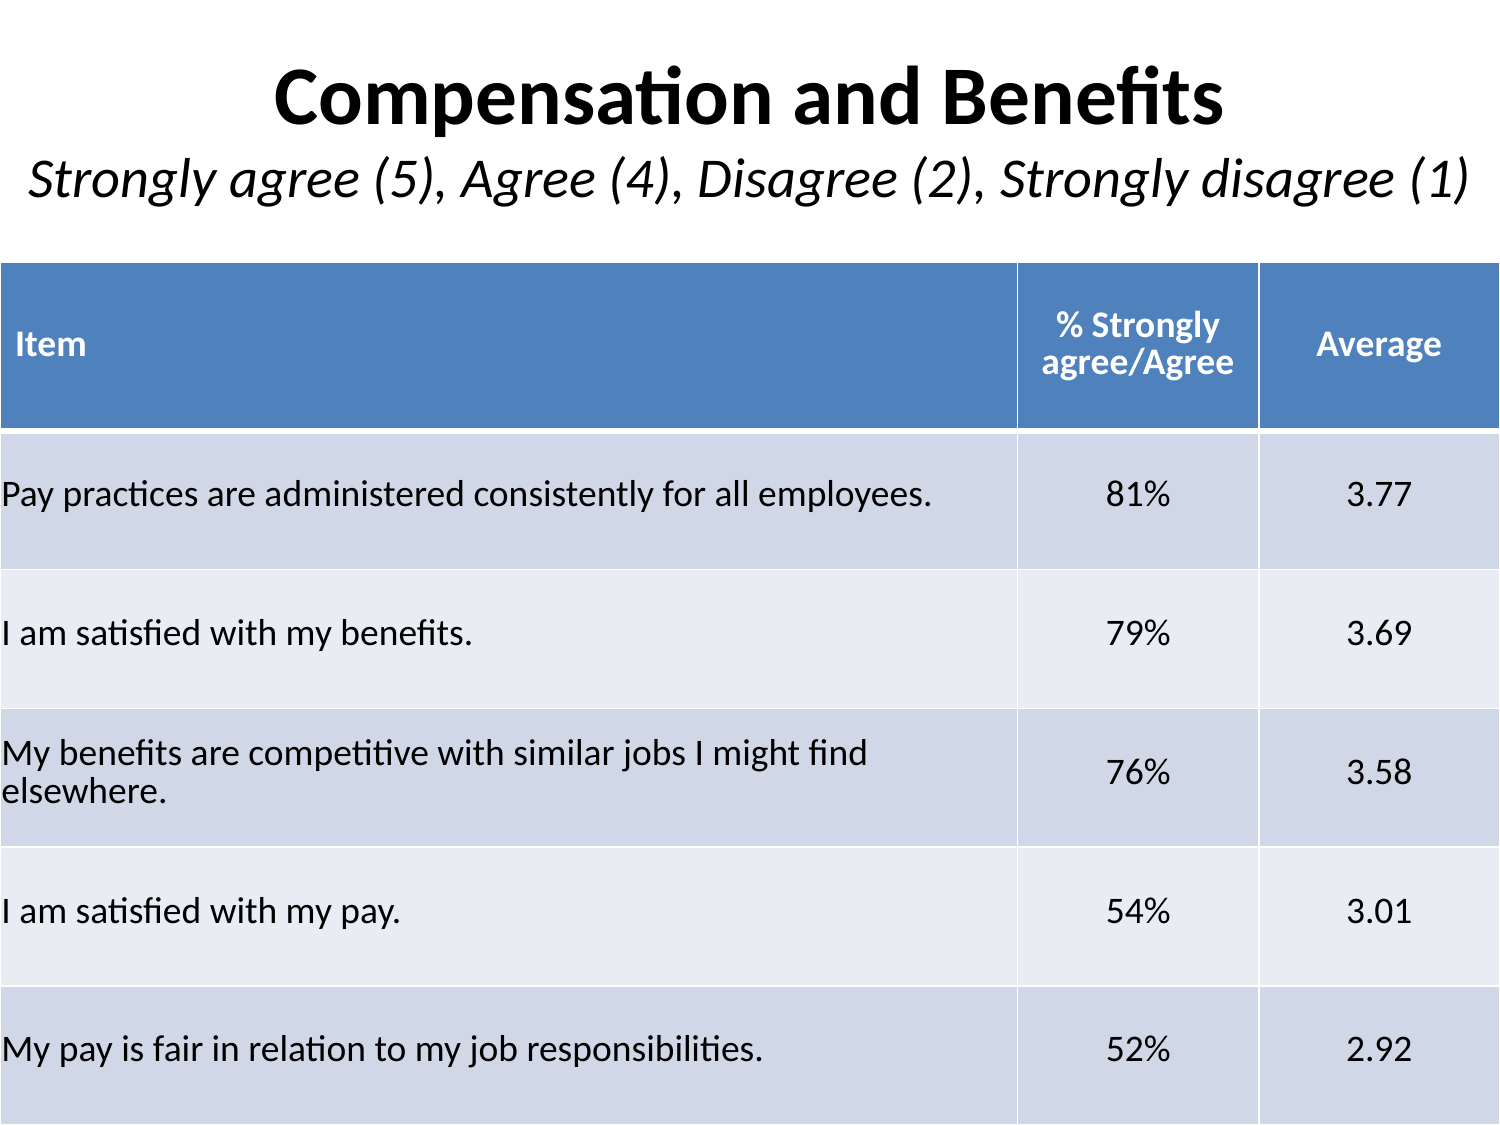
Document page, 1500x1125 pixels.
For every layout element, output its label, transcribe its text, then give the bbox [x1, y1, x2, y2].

table_cell 3.77 [1260, 434, 1499, 569]
table_cell 79% [1018, 570, 1258, 708]
table_cell 52% [1018, 987, 1258, 1124]
table_header % Strongly agree/Agree [1018, 263, 1258, 428]
table_cell 76% [1018, 709, 1258, 846]
table_header Average [1260, 263, 1499, 428]
table_cell 54% [1018, 848, 1258, 985]
table_cell My benefits are competitive with similar jobs I might find elsewhere. [1, 709, 1017, 846]
table_cell 2.92 [1260, 987, 1499, 1124]
table_cell My pay is fair in relation to my job responsibilities. [1, 987, 1017, 1124]
table_cell 3.58 [1260, 709, 1499, 846]
table_cell 3.69 [1260, 570, 1499, 708]
table_cell 81% [1018, 434, 1258, 569]
table_cell I am satisfied with my benefits. [1, 570, 1017, 708]
table_cell I am satisfied with my pay. [1, 848, 1017, 985]
table_header Item [1, 263, 1017, 428]
table_cell Pay practices are administered consistently for all employees. [1, 434, 1017, 569]
title Compensation and Benefits Strongly agree (5), Agree (4), Disagree (2), Strongly disagree (1) [0, 0, 1500, 250]
table_cell 3.01 [1260, 848, 1499, 985]
